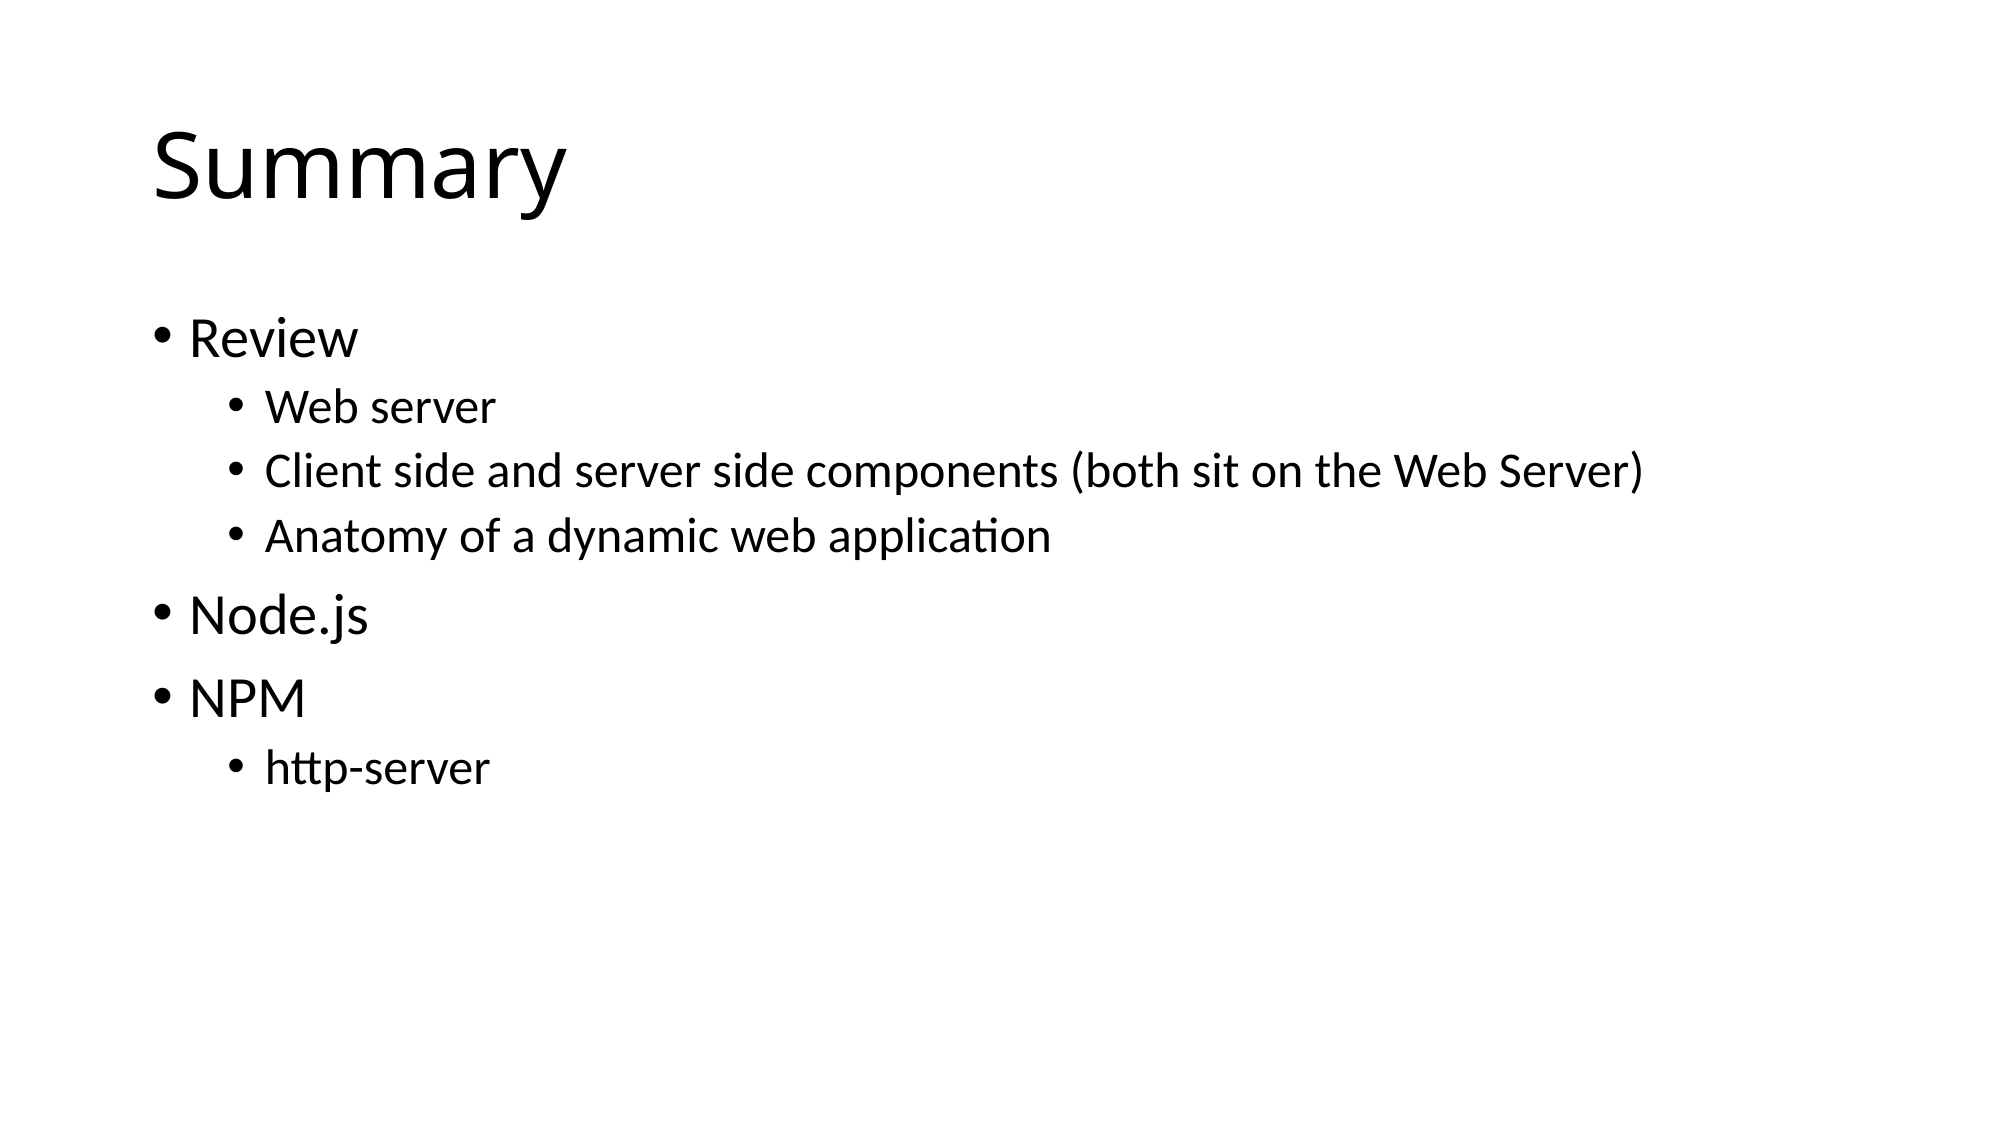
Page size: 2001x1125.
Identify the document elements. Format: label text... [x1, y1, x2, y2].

list Review Web server Client side and server side components (both sit on the Web Server) Anatomy of a dynamic web application Node.js NPM http-server [137, 299, 1863, 1014]
title Summary [137, 59, 1863, 278]
